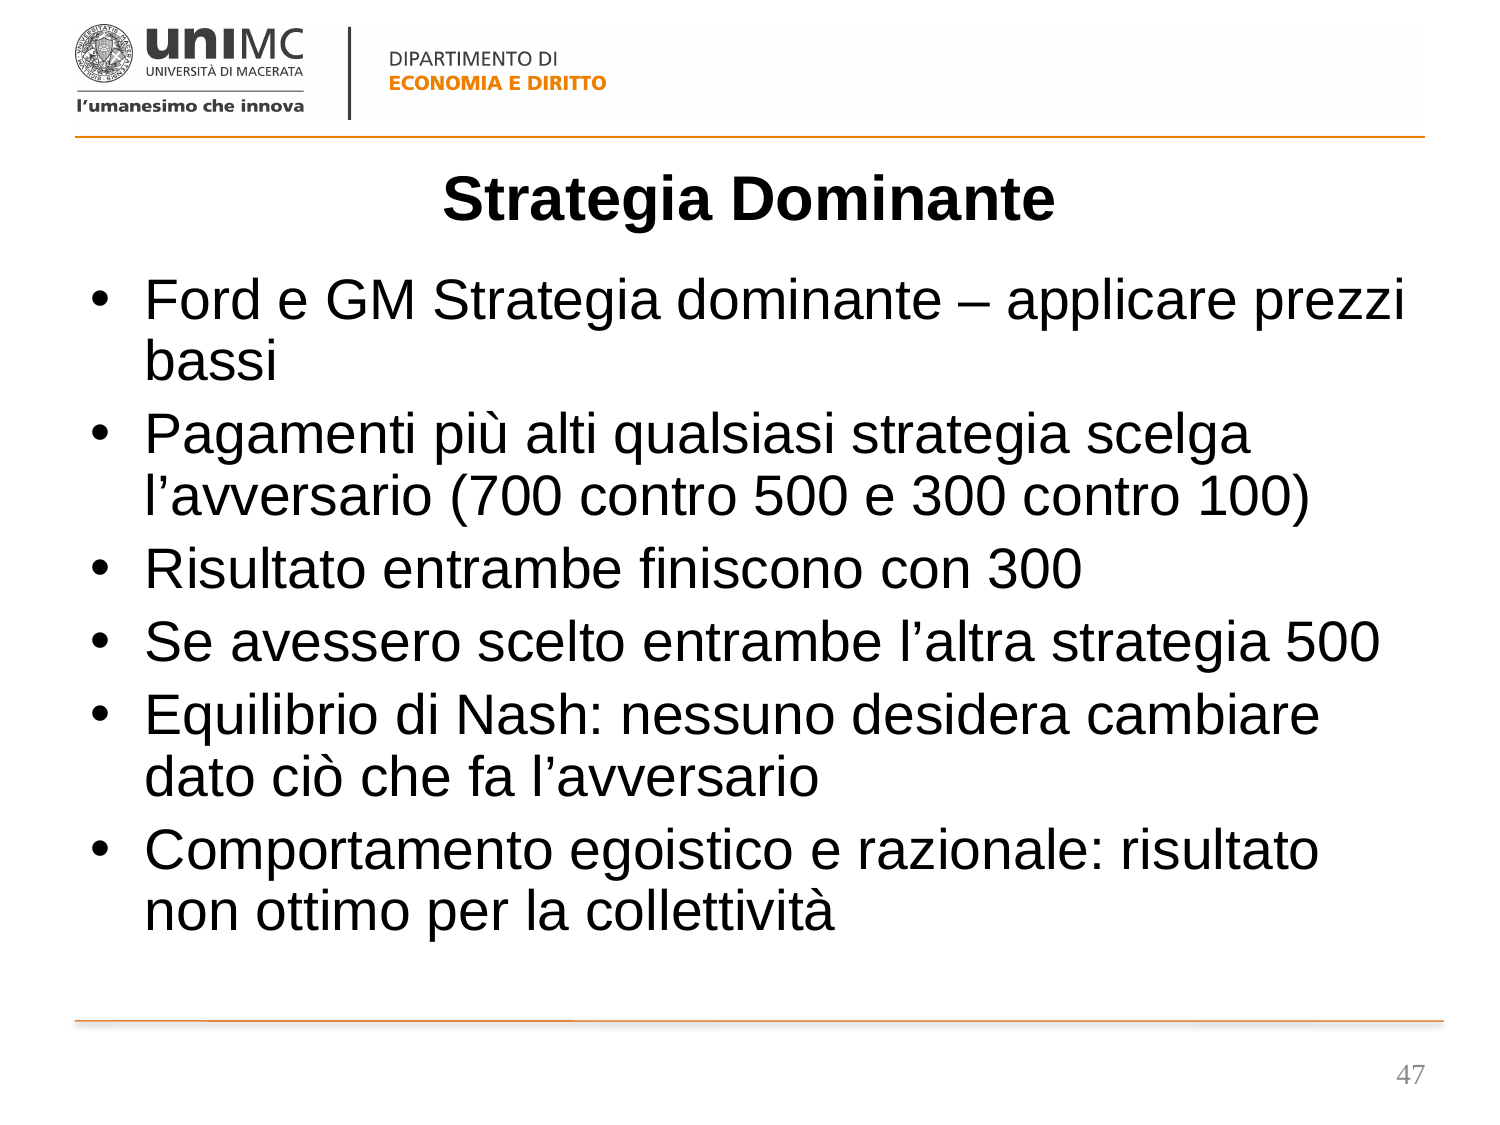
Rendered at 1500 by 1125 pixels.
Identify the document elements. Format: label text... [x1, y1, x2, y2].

slide_number 47 [1091, 1042, 1442, 1103]
picture [75, 24, 1425, 138]
list Ford e GM Strategia dominante – applicare prezzi bassi Pagamenti più alti qualsiasi strategia scelga l’avversario (700 contro 500 e 300 contro 100) Risultato entrambe finiscono con 300 Se avessero scelto entrambe l’altra strategia 500 Equilibrio di Nash: nessuno desidera cambiare dato ciò che fa l’avversario Comportamento egoistico e razionale: risultato non ottimo per la collettività [75, 262, 1425, 1005]
title Strategia Dominante [75, 149, 1425, 241]
